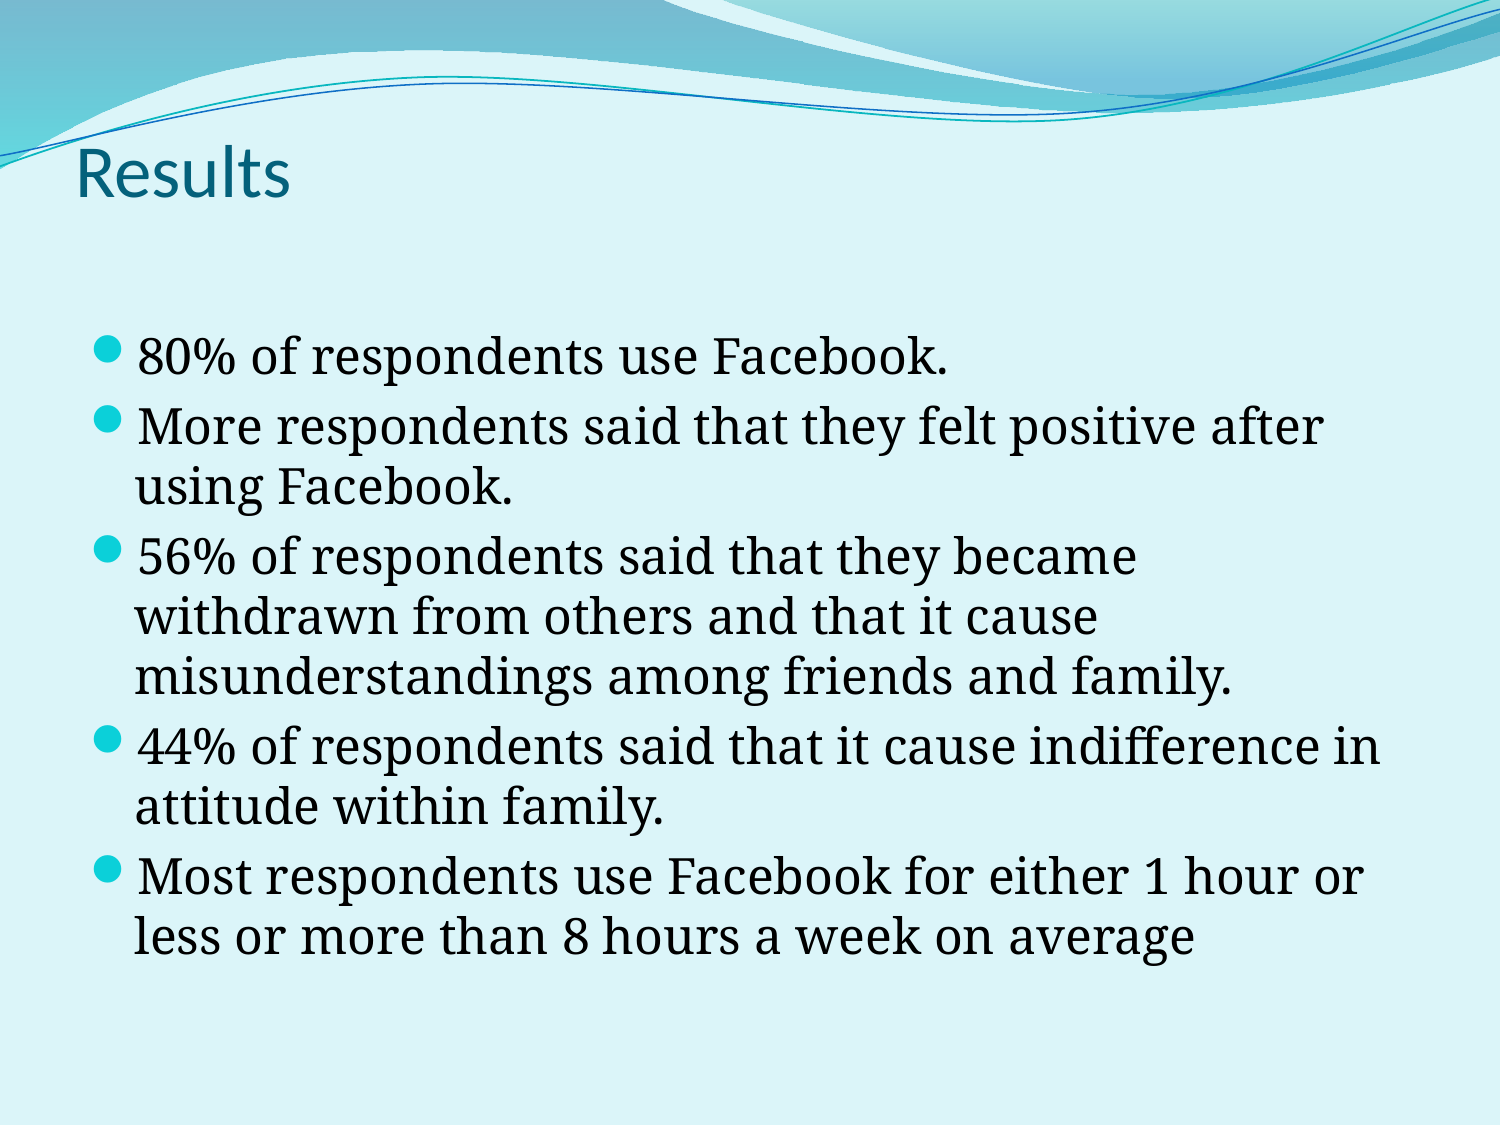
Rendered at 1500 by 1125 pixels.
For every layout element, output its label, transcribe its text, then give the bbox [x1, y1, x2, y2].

list 80% of respondents use Facebook. More respondents said that they felt positive after using Facebook. 56% of respondents said that they became withdrawn from others and that it cause misunderstandings among friends and family. 44% of respondents said that it cause indifference in attitude within family. Most respondents use Facebook for either 1 hour or less or more than 8 hours a week on average [75, 317, 1425, 1038]
title Results [75, 115, 1425, 303]
